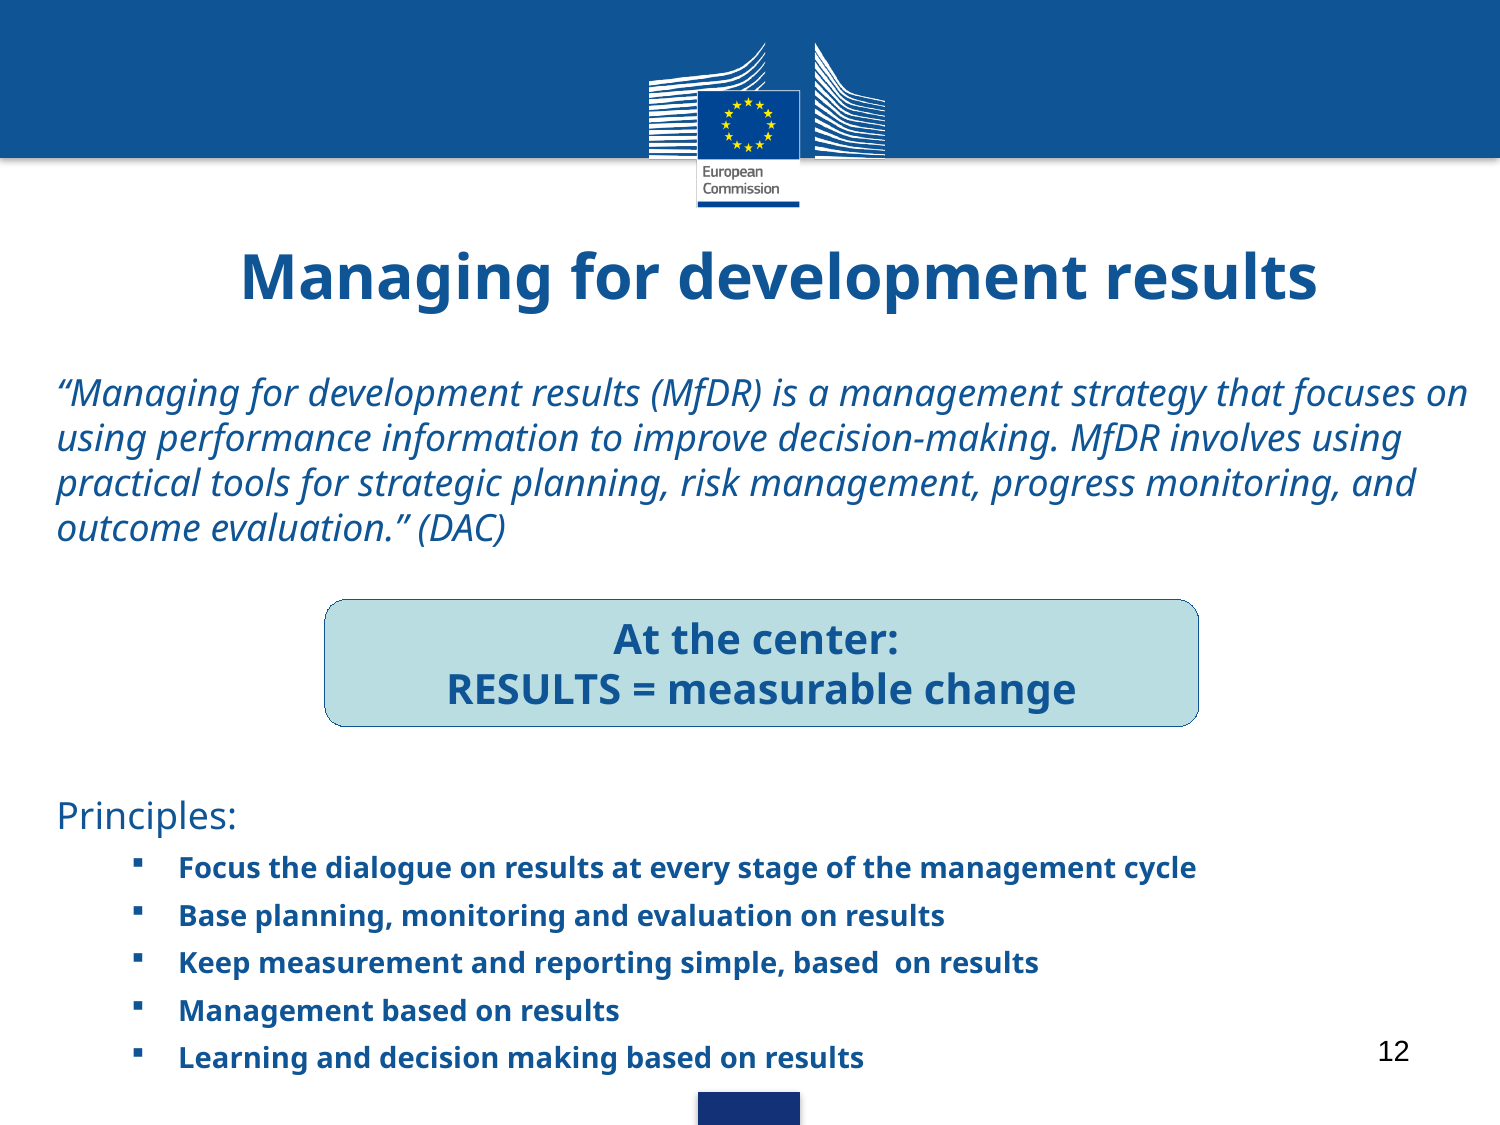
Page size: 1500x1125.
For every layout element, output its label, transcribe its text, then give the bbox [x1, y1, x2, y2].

picture [649, 42, 885, 175]
text_box At the center: RESULTS = measurable change [324, 599, 1199, 727]
list “Managing for development results (MfDR) is a management strategy that focuses on using performance information to improve decision-making. MfDR involves using practical tools for strategic planning, risk management, progress monitoring, and outcome evaluation.” (DAC) Principles: Focus the dialogue on results at every stage of the management cycle Base planning, monitoring and evaluation on results Keep measurement and reporting simple, based on results Management based on results Learning and decision making based on results [41, 361, 1500, 1103]
title Managing for development results [0, 175, 1500, 374]
